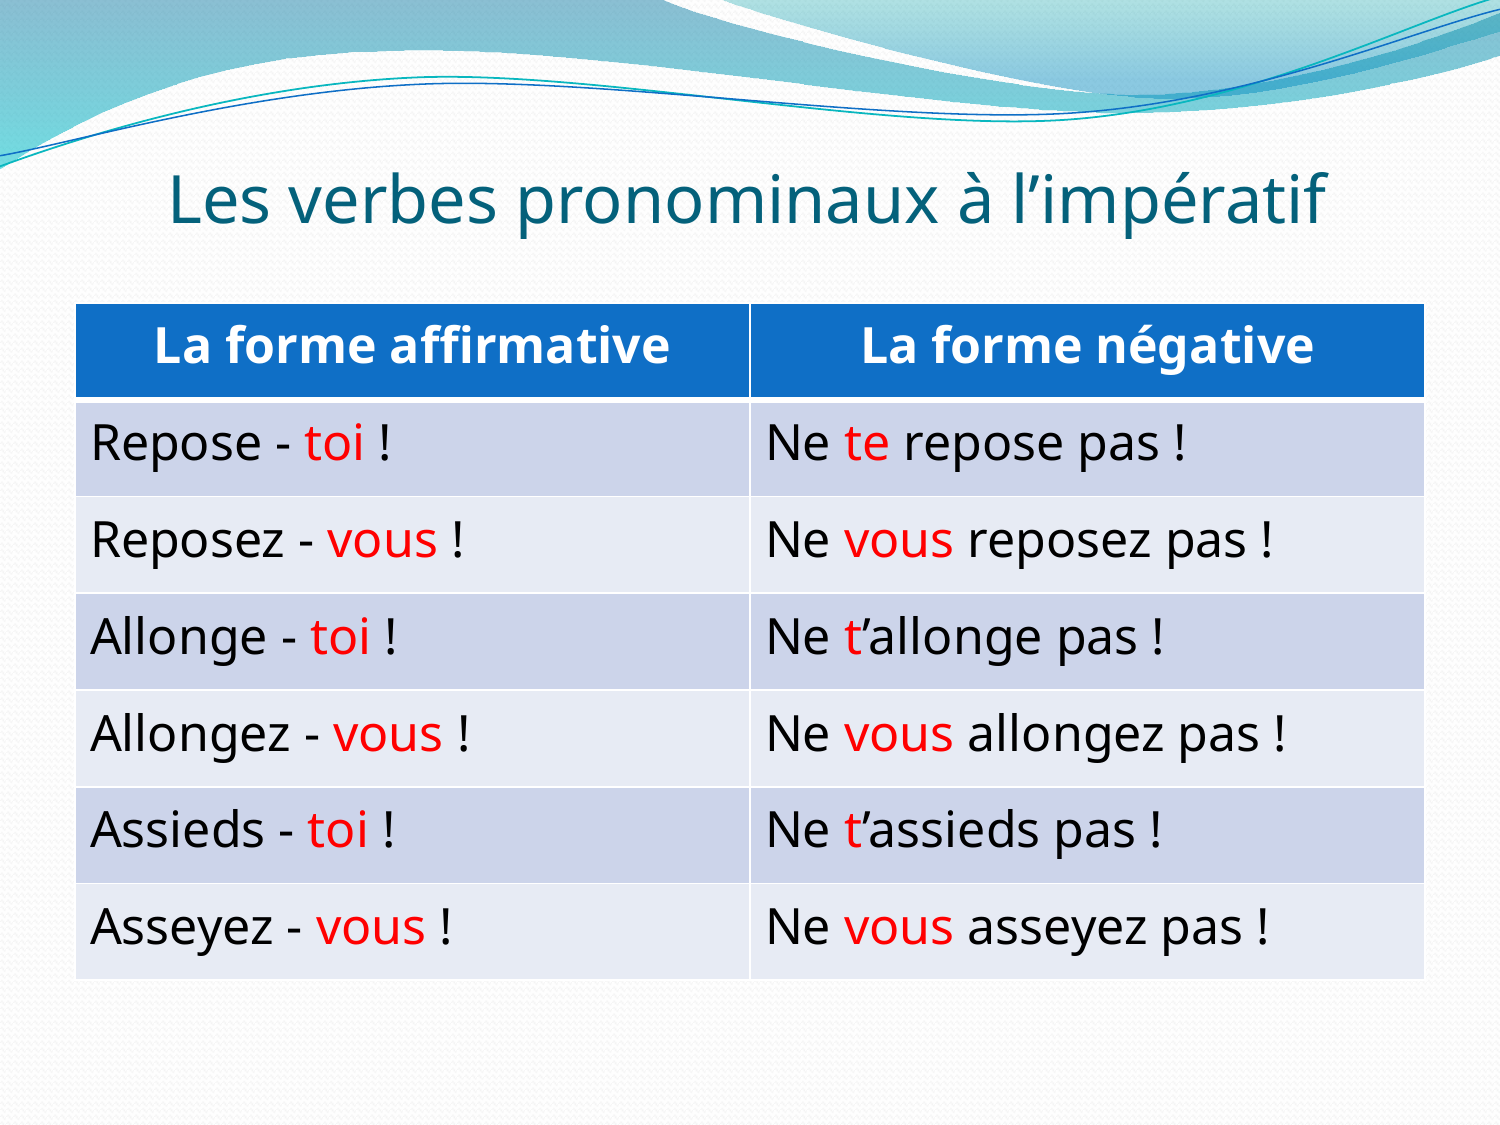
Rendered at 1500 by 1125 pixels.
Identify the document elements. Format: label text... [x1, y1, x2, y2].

table_cell Ne te repose pas ! [751, 403, 1424, 496]
table_cell Allongez - vous ! [76, 691, 749, 786]
table_cell Ne t’allonge pas ! [751, 594, 1424, 689]
table_cell Asseyez - vous ! [76, 884, 749, 979]
table_cell Assieds - toi ! [76, 788, 749, 883]
table_cell Ne vous reposez pas ! [751, 497, 1424, 592]
table_cell Ne t’assieds pas ! [751, 788, 1424, 883]
table_header La forme négative [751, 304, 1424, 397]
table_cell Repose - toi ! [76, 403, 749, 496]
title Les verbes pronominaux à l’impératif [75, 115, 1438, 238]
table_header La forme affirmative [76, 304, 749, 397]
table_cell Ne vous asseyez pas ! [751, 884, 1424, 979]
table_cell Ne vous allongez pas ! [751, 691, 1424, 786]
table_cell Reposez - vous ! [76, 497, 749, 592]
table_cell Allonge - toi ! [76, 594, 749, 689]
